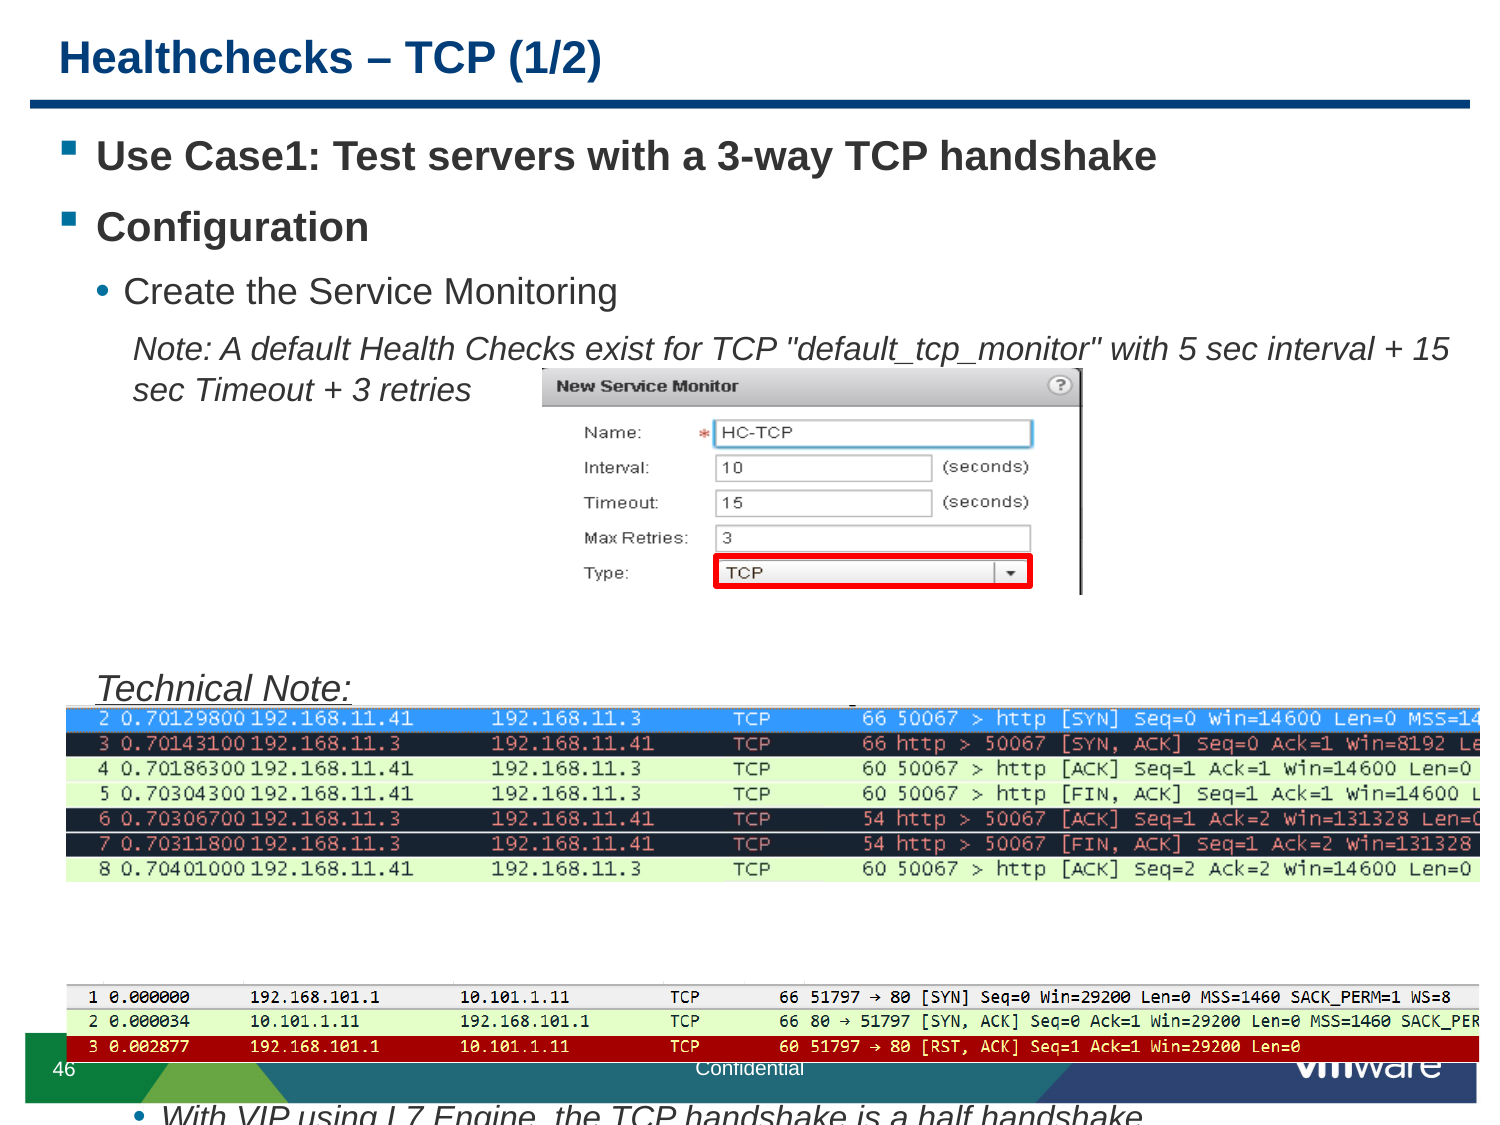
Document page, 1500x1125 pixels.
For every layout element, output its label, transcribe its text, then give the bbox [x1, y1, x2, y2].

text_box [541, 368, 1084, 595]
list Use Case1: Test servers with a 3-way TCP handshake Configuration Create the Service Monitoring Note: A default Health Checks exist for TCP "default_tcp_monitor" with 5 sec interval + 15 sec Timeout + 3 retries Technical Note: With VIP using L4 Engine, the TCP handshake is a full handshake With VIP using L7 Engine, the TCP handshake is a half handshake [57, 128, 1480, 952]
title Healthchecks – TCP (1/2) [58, 27, 1452, 84]
picture [0, 0, 1500, 1125]
